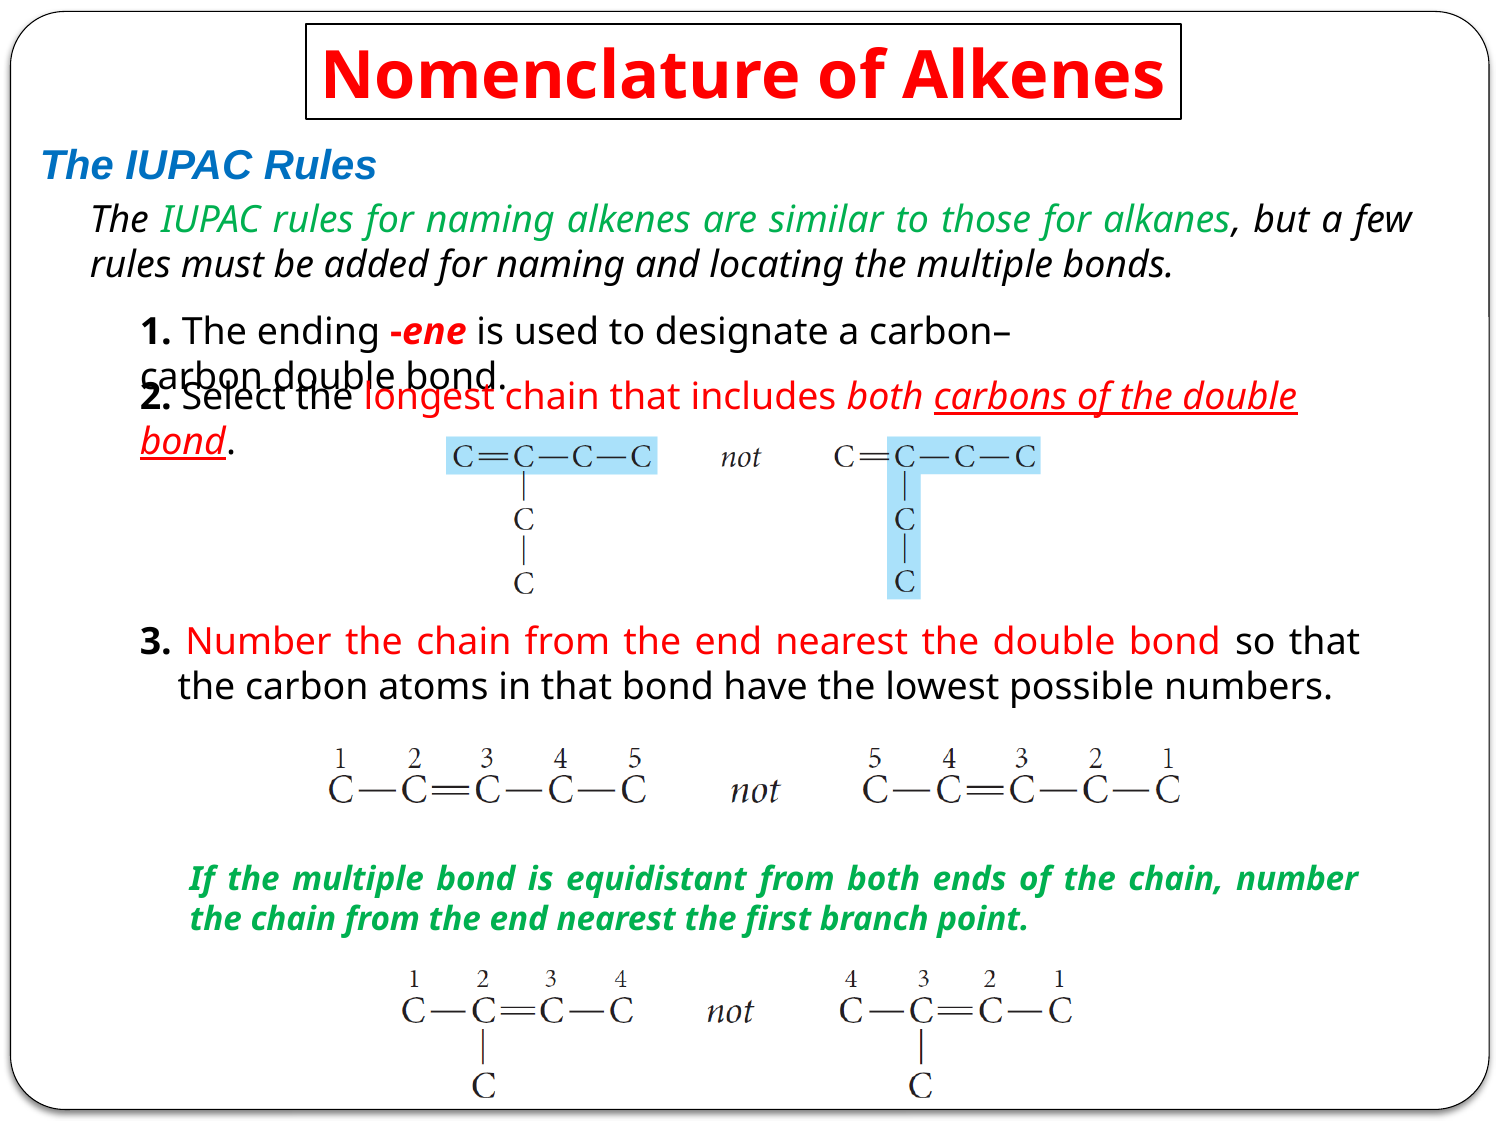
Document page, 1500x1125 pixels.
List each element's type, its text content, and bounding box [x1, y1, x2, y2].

text_box If the multiple bond is equidistant from both ends of the chain, number the chain from the end nearest the first branch point. [174, 849, 1375, 945]
text_box 2. Select the longest chain that includes both carbons of the double bond. [124, 364, 1388, 470]
text_box 1. The ending -ene is used to designate a carbon–carbon double bond. [125, 299, 1138, 364]
text_box The IUPAC rules for naming alkenes are similar to those for alkanes, but a few rules must be added for naming and locating the multiple bonds. [74, 187, 1427, 293]
text_box The IUPAC Rules [24, 130, 425, 196]
text_box Nomenclature of Alkenes [305, 23, 1182, 120]
picture [442, 428, 1045, 601]
picture [324, 737, 1195, 812]
text_box 3. Number the chain from the end nearest the double bond so that the carbon atoms in that bond have the lowest possible numbers. [125, 609, 1375, 715]
picture [399, 963, 1076, 1101]
